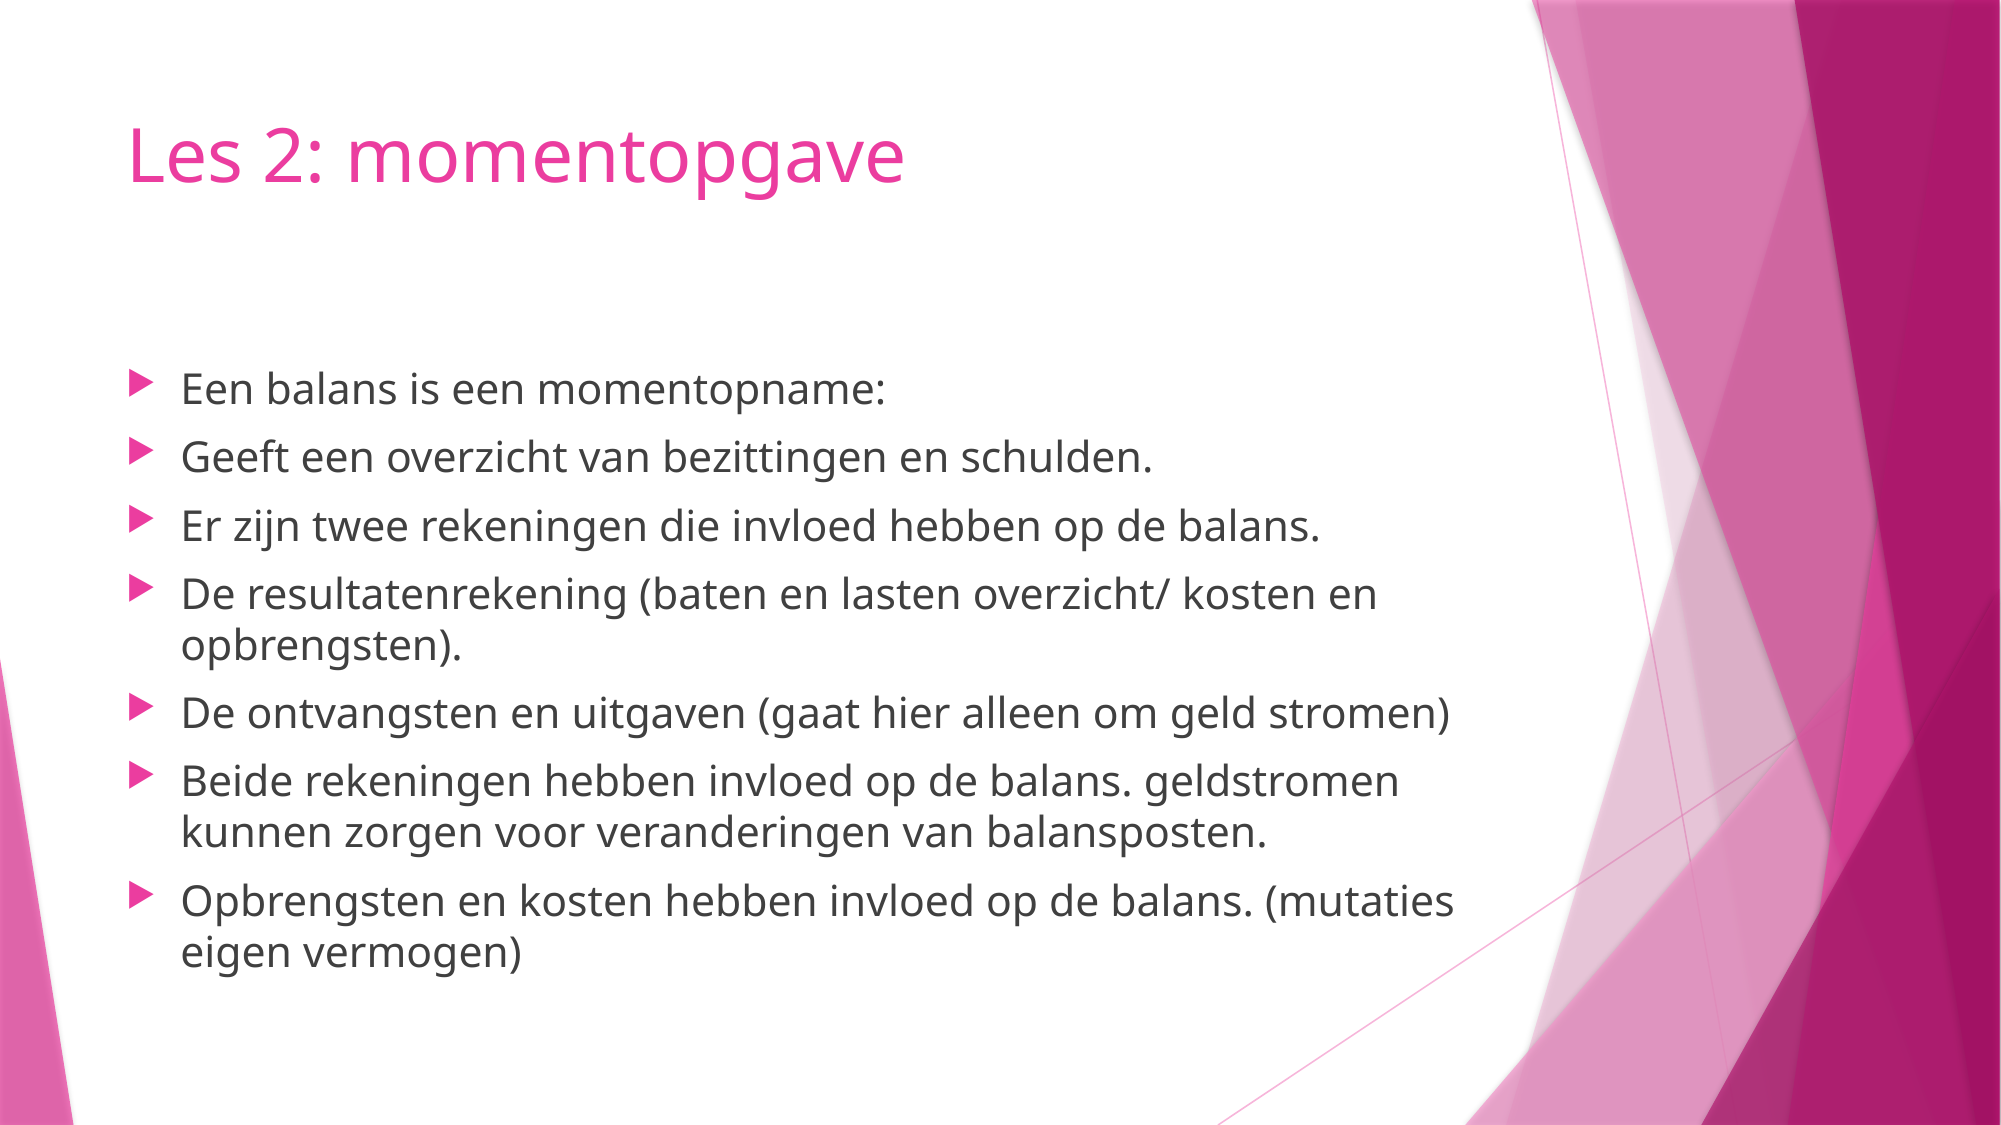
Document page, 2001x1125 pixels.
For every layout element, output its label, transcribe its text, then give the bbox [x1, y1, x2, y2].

title Les 2: momentopgave [111, 99, 1522, 317]
list Een balans is een momentopname: Geeft een overzicht van bezittingen en schulden. Er zijn twee rekeningen die invloed hebben op de balans. De resultatenrekening (baten en lasten overzicht/ kosten en opbrengsten). De ontvangsten en uitgaven (gaat hier alleen om geld stromen) Beide rekeningen hebben invloed op de balans. geldstromen kunnen zorgen voor veranderingen van balansposten. Opbrengsten en kosten hebben invloed op de balans. (mutaties eigen vermogen) [111, 354, 1522, 992]
